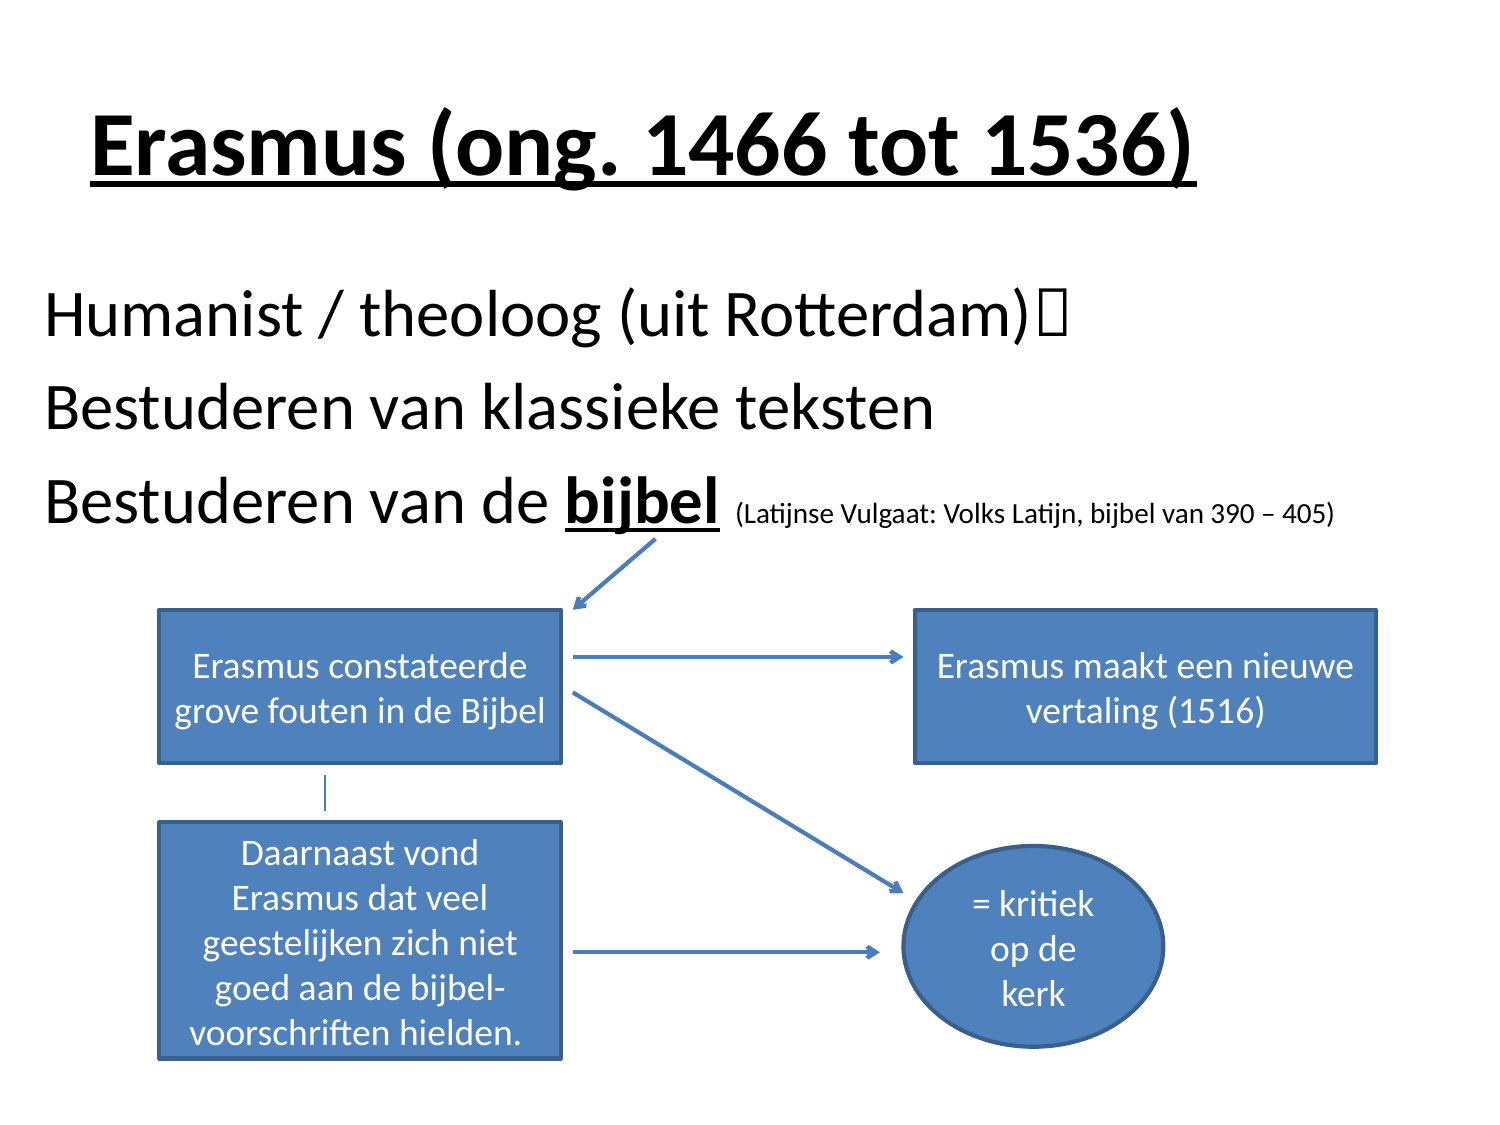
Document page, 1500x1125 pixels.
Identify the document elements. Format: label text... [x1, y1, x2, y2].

text_box Erasmus maakt een nieuwe vertaling (1516) [913, 608, 1378, 765]
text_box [572, 538, 656, 610]
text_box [572, 692, 904, 894]
text_box Daarnaast vond Erasmus dat veel geestelijken zich niet goed aan de bijbel- voorschriften hielden. [157, 820, 563, 1061]
text_box Erasmus constateerde grove fouten in de Bijbel [157, 608, 563, 765]
title Erasmus (ong. 1466 tot 1536) [75, 45, 1425, 233]
text_box = kritiek op de kerk [901, 843, 1166, 1049]
list Humanist / theoloog (uit Rotterdam) Bestuderen van klassieke teksten Bestuderen van de bijbel (Latijnse Vulgaat: Volks Latijn, bijbel van 390 – 405) [29, 262, 1425, 1005]
